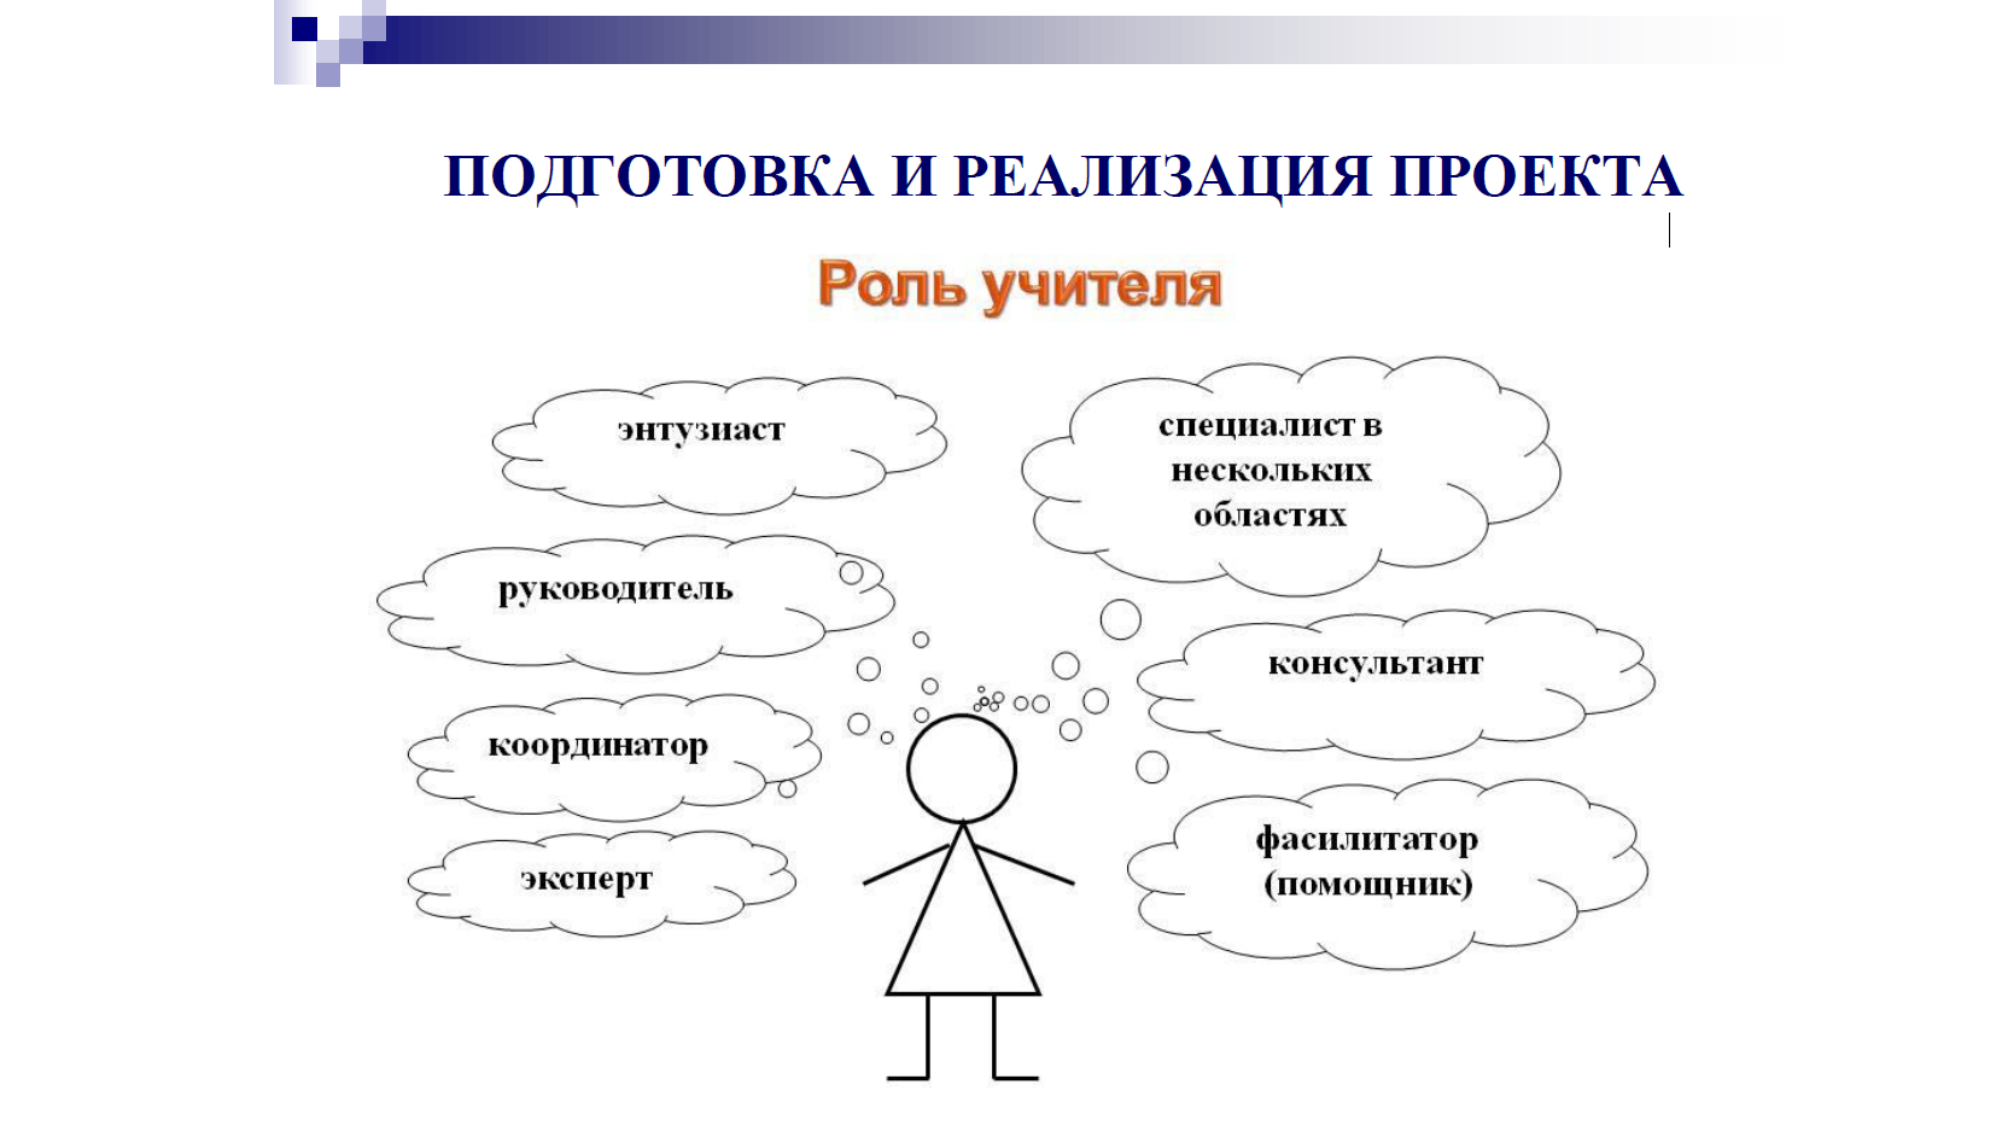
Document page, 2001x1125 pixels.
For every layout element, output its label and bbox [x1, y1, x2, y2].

list [274, 0, 1803, 1125]
